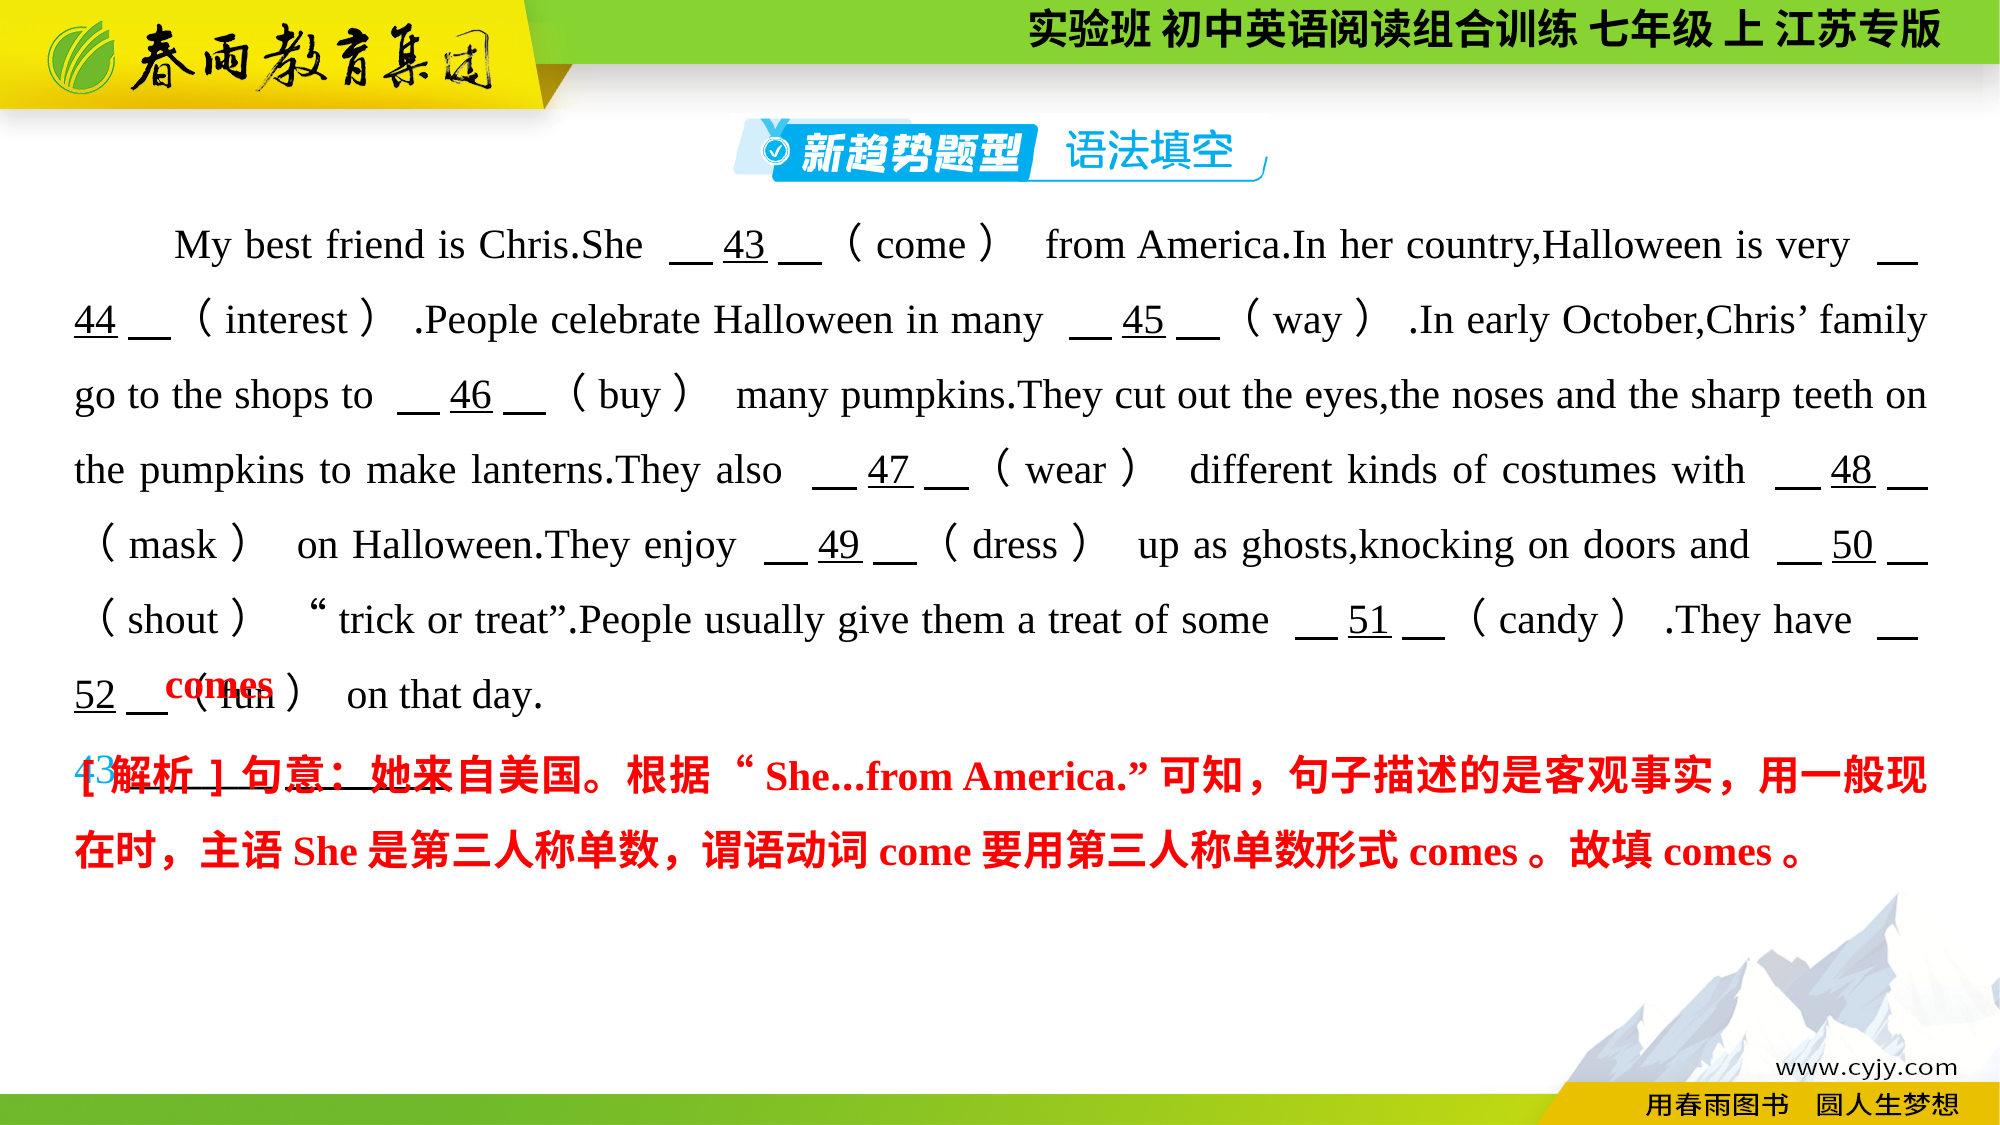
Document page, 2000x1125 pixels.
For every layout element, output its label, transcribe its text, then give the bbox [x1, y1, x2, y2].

text_box [解析]句意：她来自美国。根据“She...from America.”可知，句子描述的是客观事实，用一般现在时，主语She是第三人称单数，谓语动词come要用第三人称单数形式comes。故填comes。 [59, 715, 1944, 881]
picture [0, 0, 2000, 1125]
list My best friend is Chris.She 43 （come） from America.In her country,Halloween is very 44 （interest）.People celebrate Halloween in many 45 （way）.In early October,Chris’ family go to the shops to 46 （buy） many pumpkins.They cut out the eyes,the noses and the sharp teeth on the pumpkins to make lanterns.They also 47 （wear） different kinds of costumes with 48 （mask） on Halloween.They enjoy 49 （dress） up as ghosts,knocking on doors and 50 （shout） “trick or treat”.People usually give them a treat of some 51 （candy）.They have 52 （fun） on that day. 43.________ [59, 184, 1944, 715]
text_box comes [149, 649, 289, 715]
